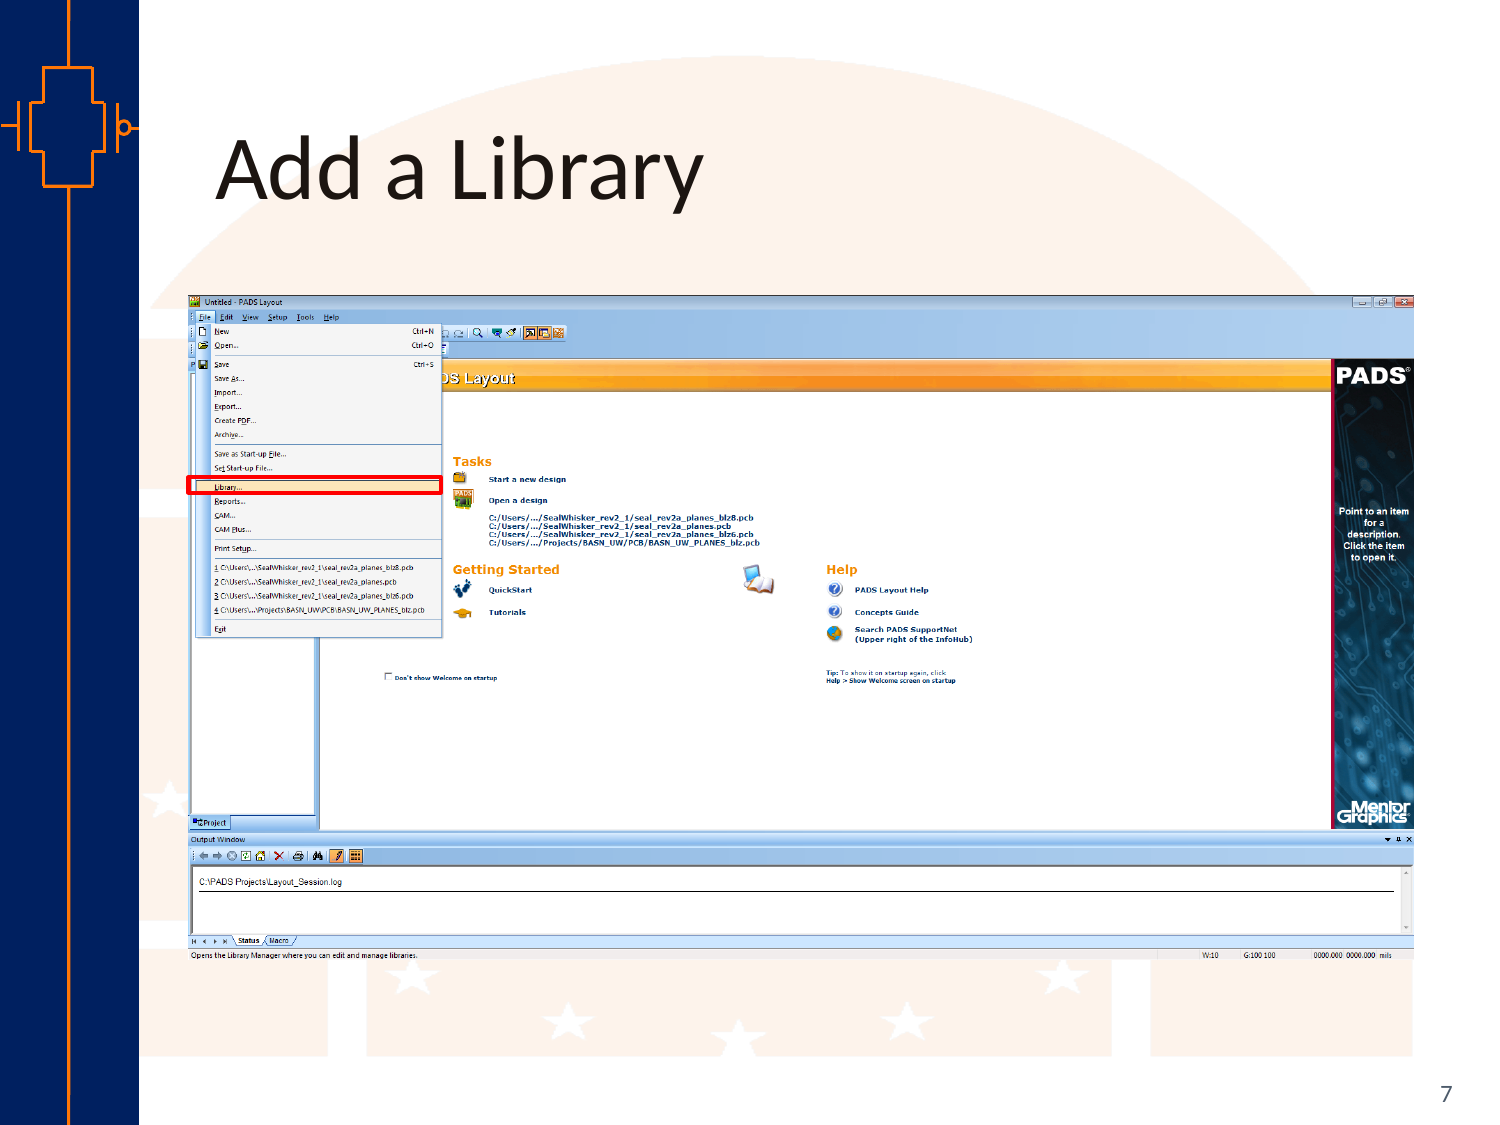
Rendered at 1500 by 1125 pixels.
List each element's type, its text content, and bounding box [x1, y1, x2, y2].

title Add a Library [200, 37, 1388, 225]
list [188, 294, 1414, 960]
slide_number 7 [1425, 1062, 1488, 1123]
